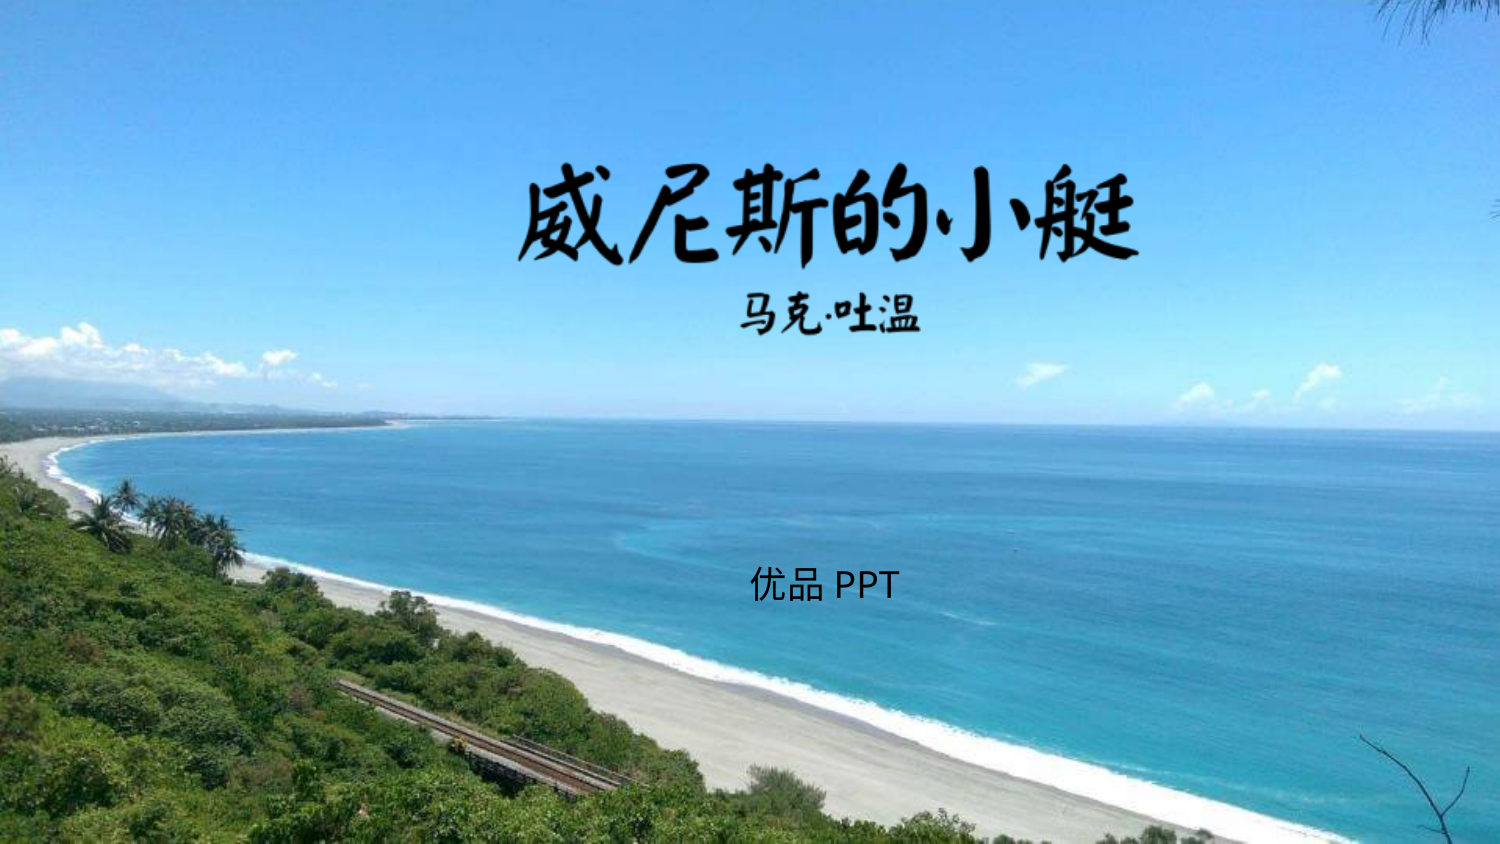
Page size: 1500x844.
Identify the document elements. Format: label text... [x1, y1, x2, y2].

picture [0, 0, 1500, 844]
text_box 优品PPT [368, 550, 1281, 612]
